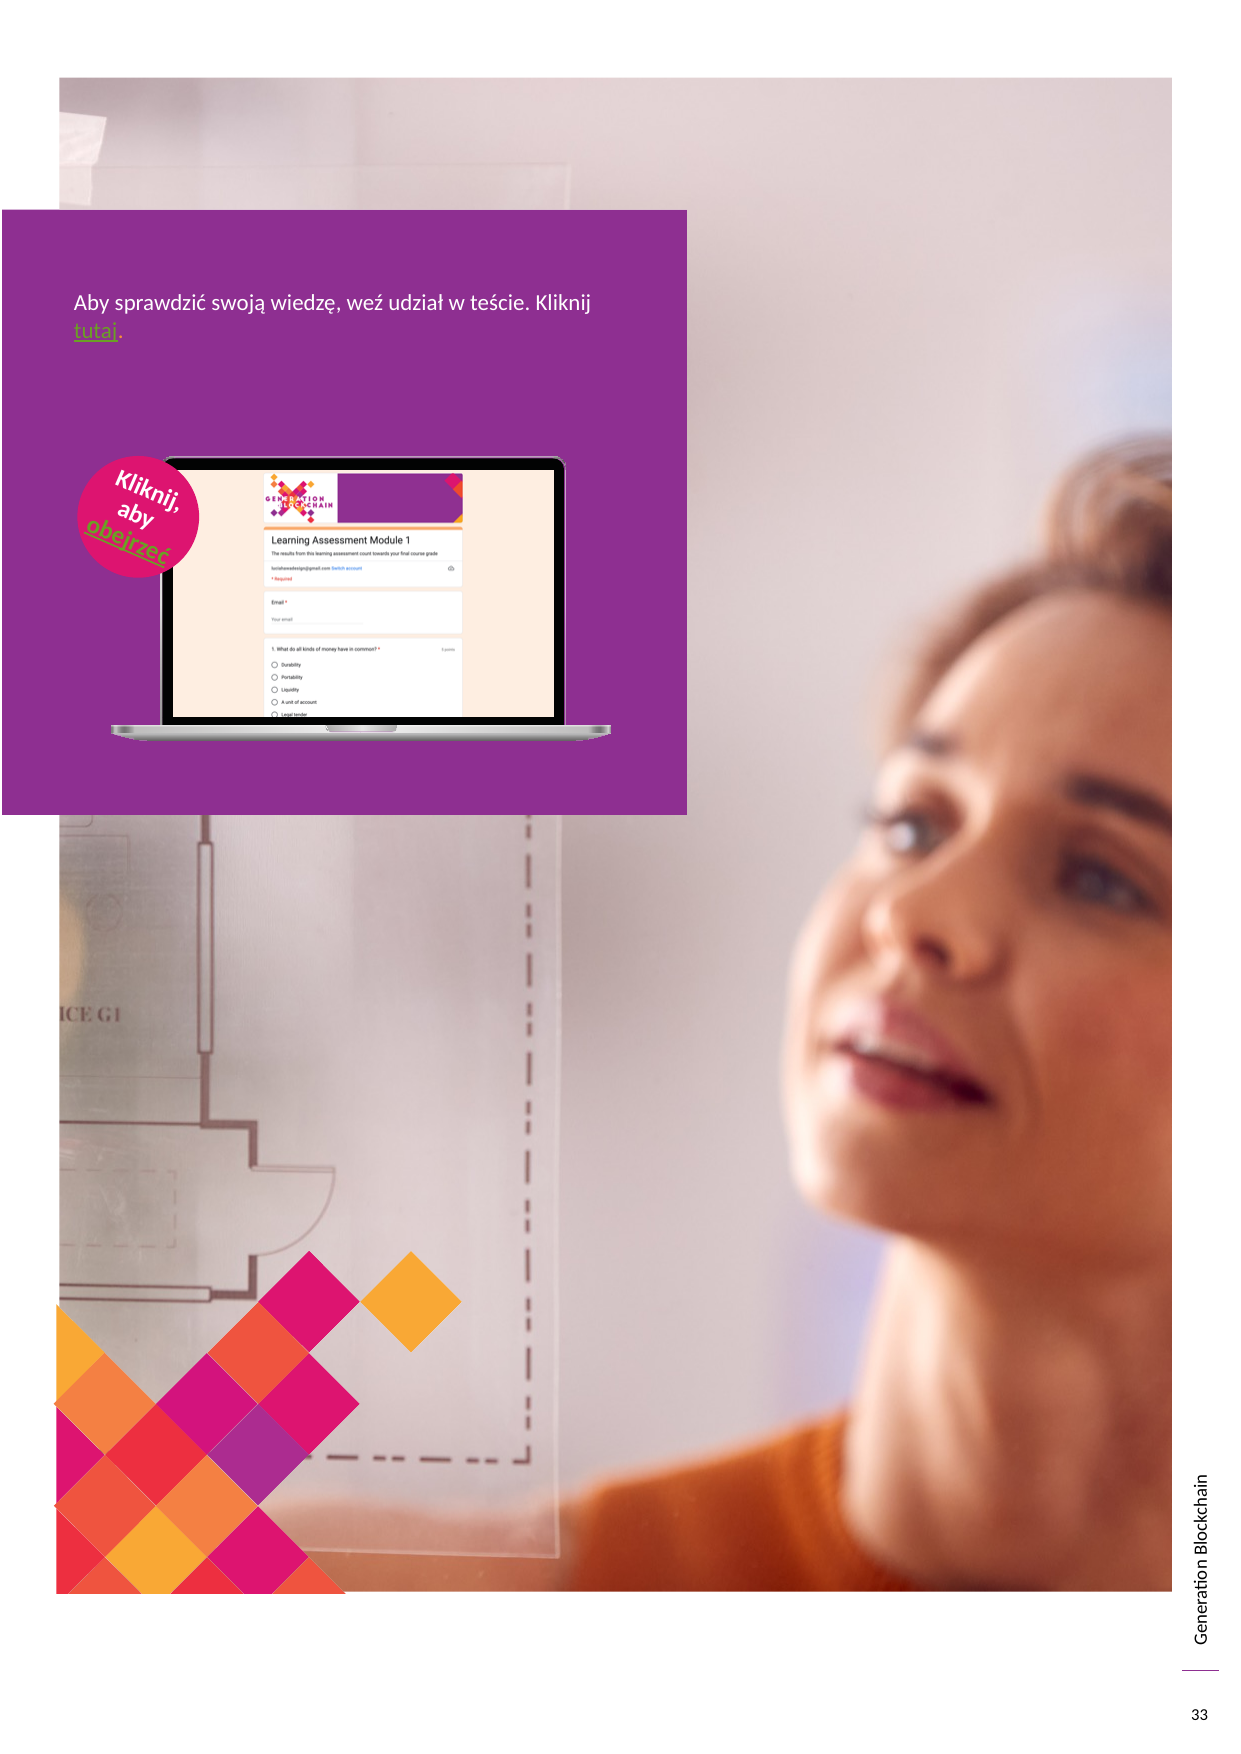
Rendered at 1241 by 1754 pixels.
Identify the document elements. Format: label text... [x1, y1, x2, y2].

slide_number 33 [1170, 1692, 1229, 1736]
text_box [111, 456, 611, 741]
picture [59, 77, 1172, 1592]
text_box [75, 455, 211, 578]
